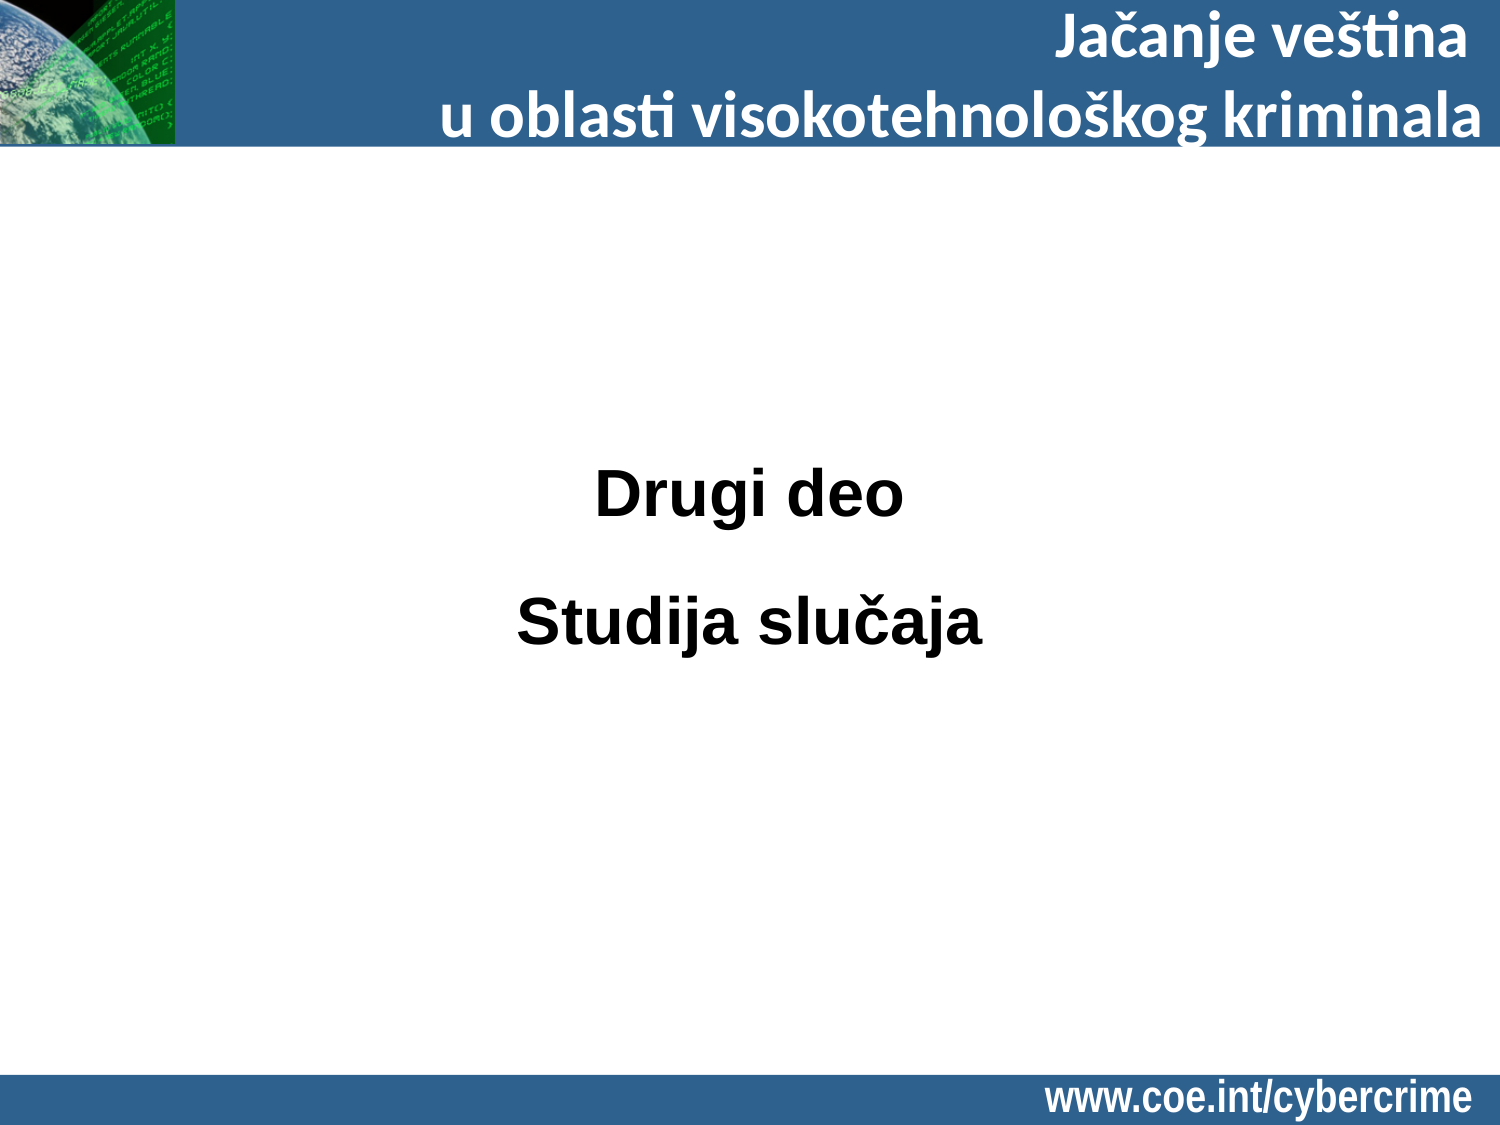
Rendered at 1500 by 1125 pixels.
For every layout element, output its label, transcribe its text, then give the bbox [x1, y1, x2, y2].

picture [0, 0, 175, 144]
text_box Jačanje veština u oblasti visokotehnološkog kriminala [177, 0, 1500, 149]
text_box Drugi deo Studija slučaja [50, 457, 1450, 665]
text_box [0, 1073, 1030, 1125]
text_box www.coe.int/cybercrime [1030, 1059, 1500, 1125]
